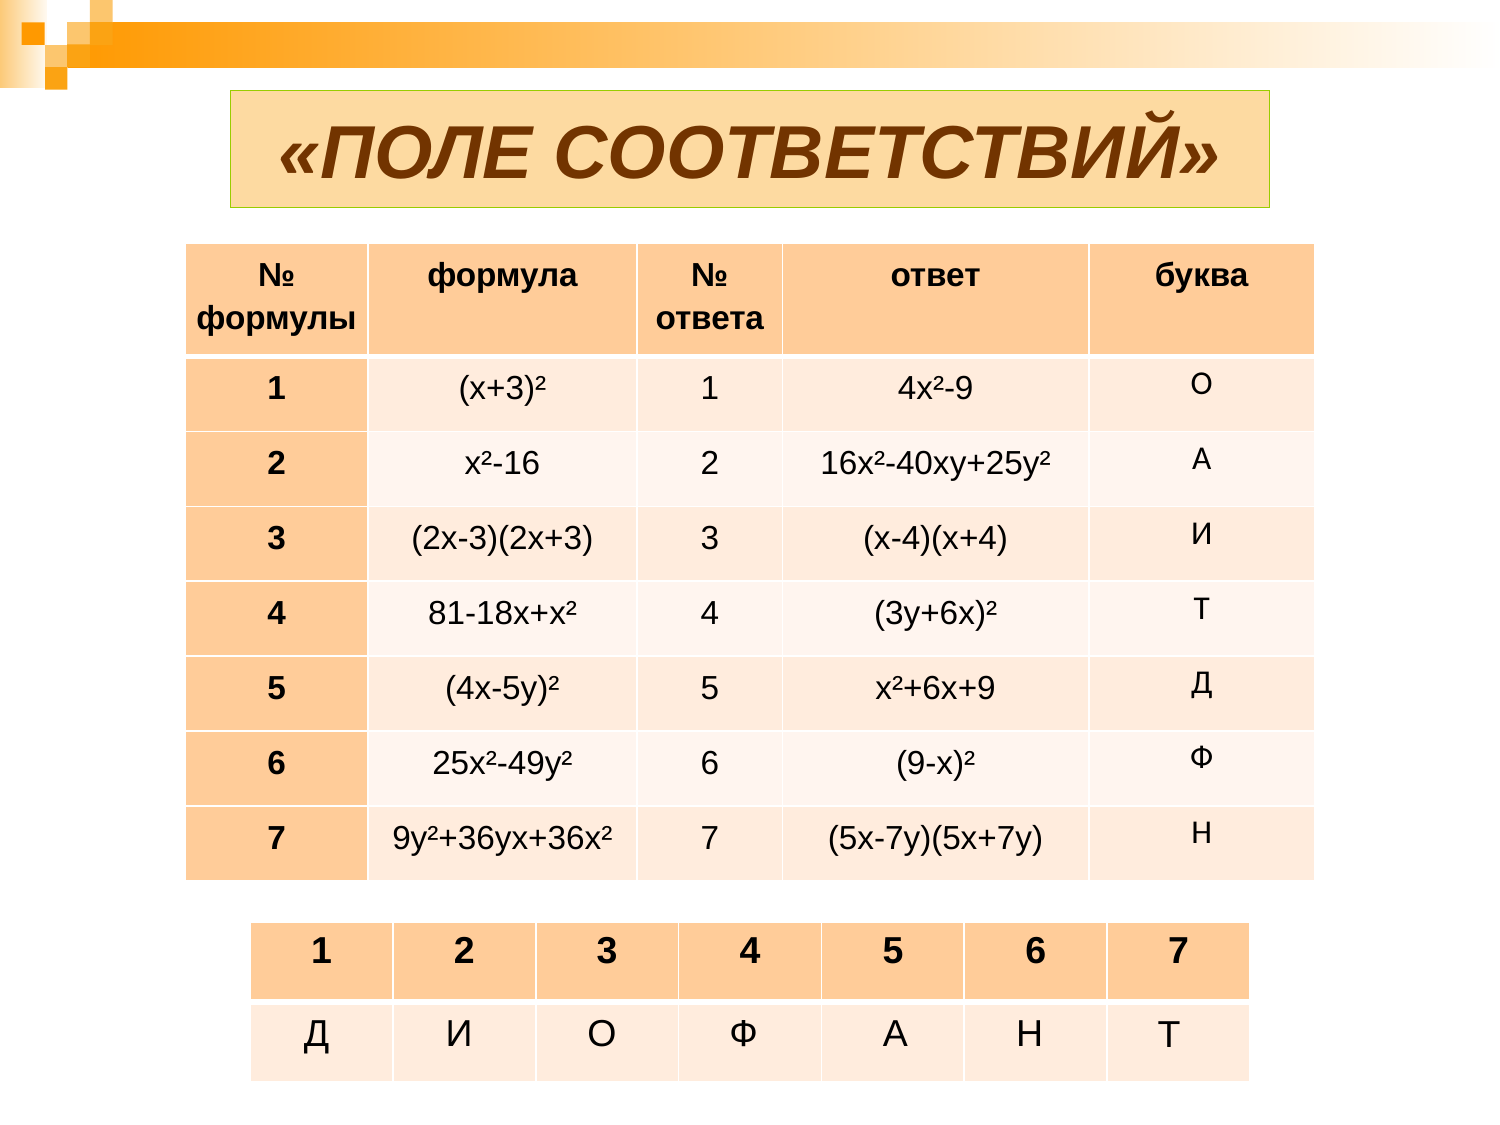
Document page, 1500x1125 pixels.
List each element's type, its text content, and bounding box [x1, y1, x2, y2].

table_cell 6 [186, 732, 367, 805]
table_cell 16x²-40xy+25y² [783, 432, 1088, 506]
table_cell (9-x)² [783, 732, 1088, 805]
table_header 7 [1108, 923, 1249, 999]
table_cell [394, 1005, 535, 1081]
table_cell 7 [186, 807, 367, 880]
text_box Н [1001, 1002, 1088, 1062]
table_cell Ф [1090, 732, 1314, 805]
table_cell И [1090, 507, 1314, 580]
table_cell (2x-3)(2x+3) [369, 507, 636, 580]
table_cell 4 [186, 582, 367, 655]
table_cell 5 [186, 657, 367, 730]
table_cell [1108, 1005, 1249, 1081]
table_cell Т [1090, 582, 1314, 655]
table_cell (x-4)(x+4) [783, 507, 1088, 580]
table_cell 81-18x+x² [369, 582, 636, 655]
table_cell 5 [638, 657, 782, 730]
table_cell 4x²-9 [783, 359, 1088, 431]
table_cell О [1090, 359, 1314, 431]
table_cell x²+6x+9 [783, 657, 1088, 730]
table_header 4 [679, 923, 821, 999]
table_header ответ [783, 244, 1088, 354]
table_cell 3 [638, 507, 782, 580]
table_cell Д [1090, 657, 1314, 730]
table_header буква [1090, 244, 1314, 354]
table_header 3 [537, 923, 678, 999]
text_box Т [1142, 1003, 1230, 1063]
table_header 6 [965, 923, 1106, 999]
table_header № формулы [186, 244, 367, 354]
table_cell 7 [638, 807, 782, 880]
text_box Ф [714, 1002, 801, 1062]
table_header формула [369, 244, 636, 354]
table_header № ответа [638, 244, 782, 354]
table_cell 1 [186, 359, 367, 431]
table_header 5 [822, 923, 963, 999]
table_cell 4 [638, 582, 782, 655]
table_cell [822, 1005, 963, 1081]
text_box О [572, 1002, 660, 1062]
table_cell 3 [186, 507, 367, 580]
table_cell (4x-5y)² [369, 657, 636, 730]
table_cell 9y²+36yx+36x² [369, 807, 636, 880]
table_cell [679, 1005, 821, 1081]
table_cell (3y+6x)² [783, 582, 1088, 655]
table_cell [251, 1005, 392, 1081]
table_cell 2 [638, 432, 782, 506]
text_box Д [289, 1002, 376, 1062]
table_cell (x+3)² [369, 359, 636, 431]
table_cell [965, 1005, 1106, 1081]
table_cell (5x-7y)(5x+7y) [783, 807, 1088, 880]
text_box А [868, 1002, 955, 1062]
table_cell x²-16 [369, 432, 636, 506]
table_header 2 [394, 923, 535, 999]
table_cell 2 [186, 432, 367, 506]
table_cell 6 [638, 732, 782, 805]
text_box И [430, 1002, 518, 1062]
text_box «ПОЛЕ СООТВЕТСТВИЙ» [230, 90, 1270, 208]
table_cell 25x²-49y² [369, 732, 636, 805]
table_cell Н [1090, 807, 1314, 880]
table_cell А [1090, 432, 1314, 506]
table_cell 1 [638, 359, 782, 431]
table_header 1 [251, 923, 392, 999]
table_cell [537, 1005, 678, 1081]
